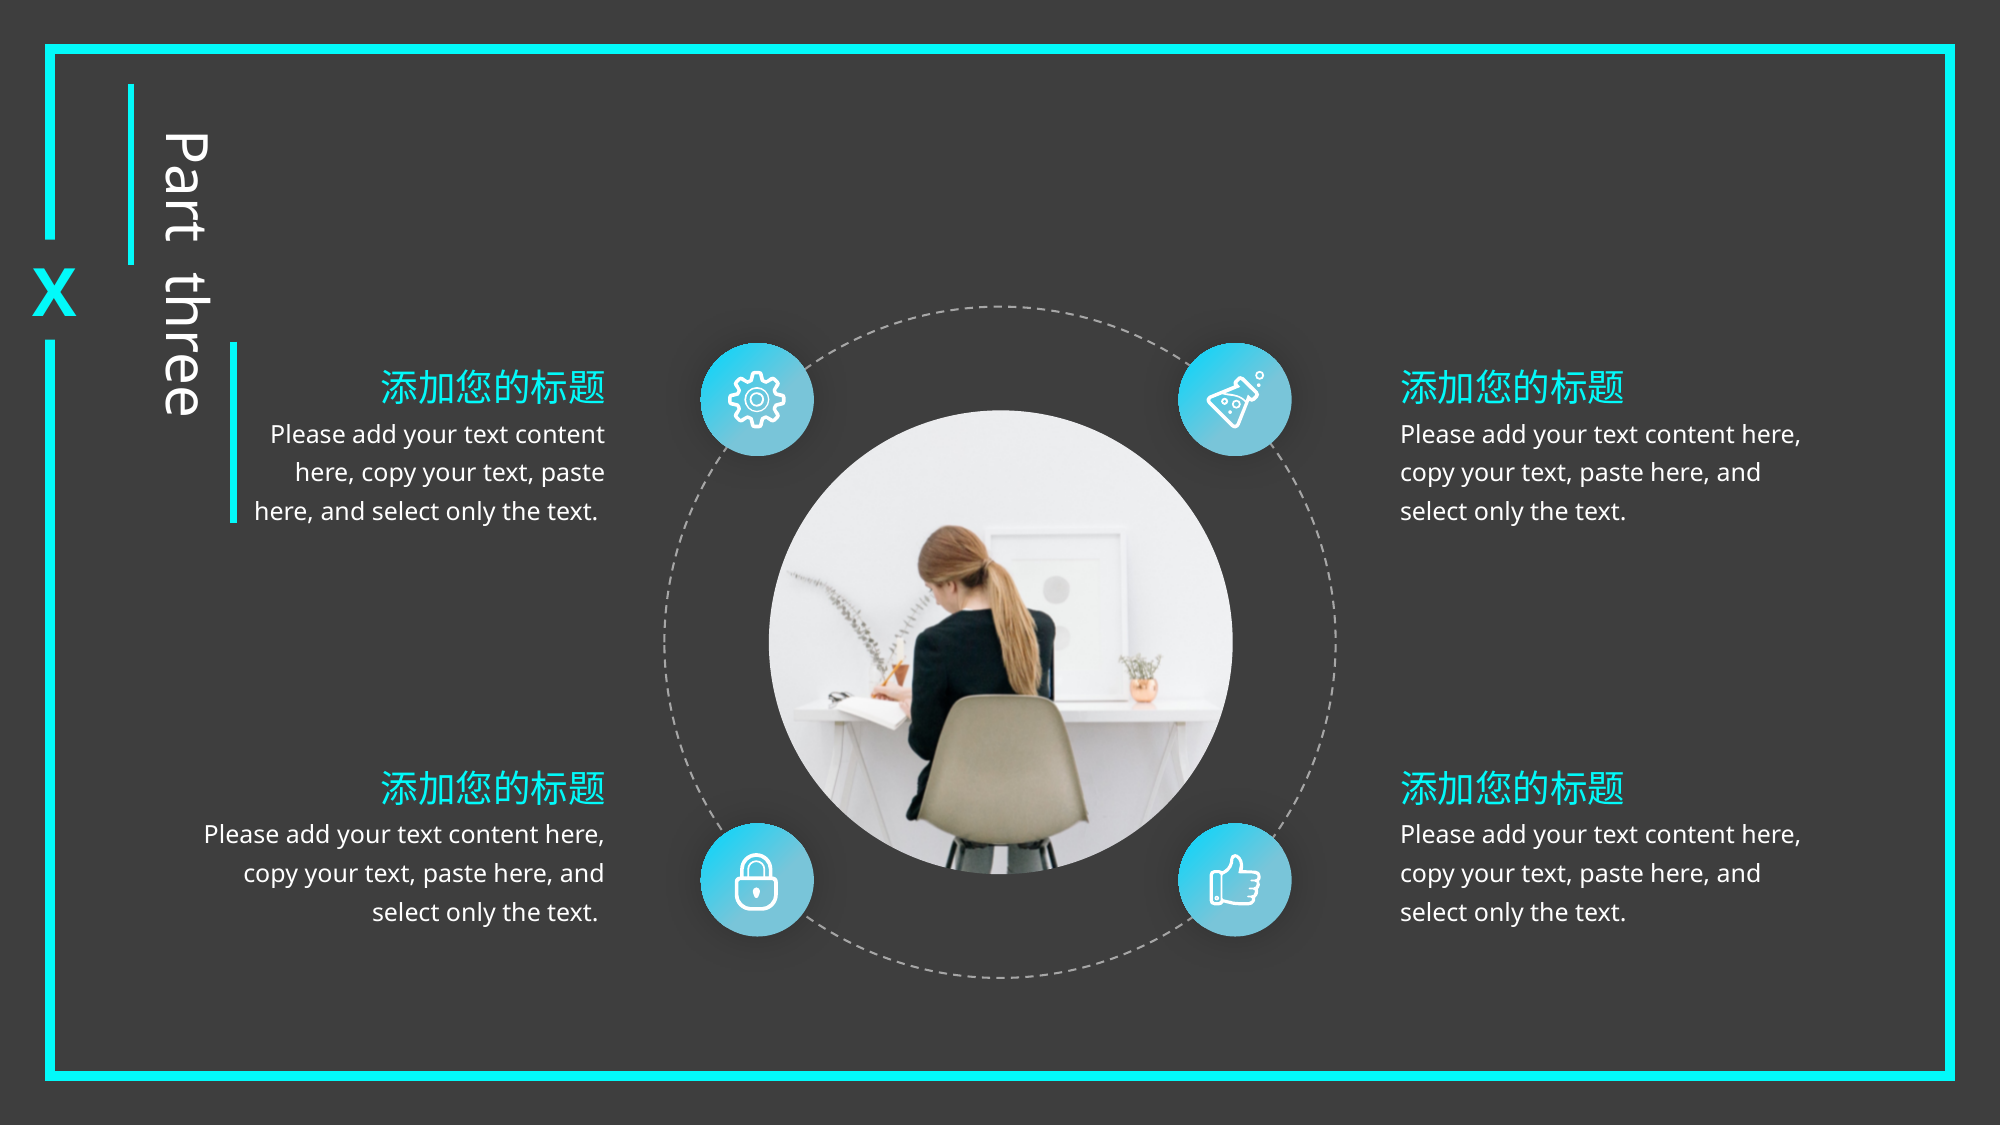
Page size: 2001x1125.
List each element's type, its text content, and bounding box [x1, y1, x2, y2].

text_box 添加您的标题 Please add your text content here, copy your text, paste here, and select only the text. [166, 744, 621, 935]
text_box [1178, 823, 1292, 937]
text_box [700, 343, 814, 457]
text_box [1178, 343, 1292, 457]
text_box 添加您的标题 Please add your text content here, copy your text, paste here, and select only the text. [1385, 744, 1839, 935]
text_box [49, 48, 1951, 1077]
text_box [700, 823, 814, 937]
text_box Part three [131, 114, 233, 523]
text_box X [17, 239, 84, 341]
text_box 添加您的标题 Please add your text content here, copy your text, paste here, and select only the text. [1385, 343, 1839, 534]
text_box [663, 305, 1337, 979]
text_box 添加您的标题 Please add your text content here, copy your text, paste here, and select only the text. [232, 343, 621, 534]
